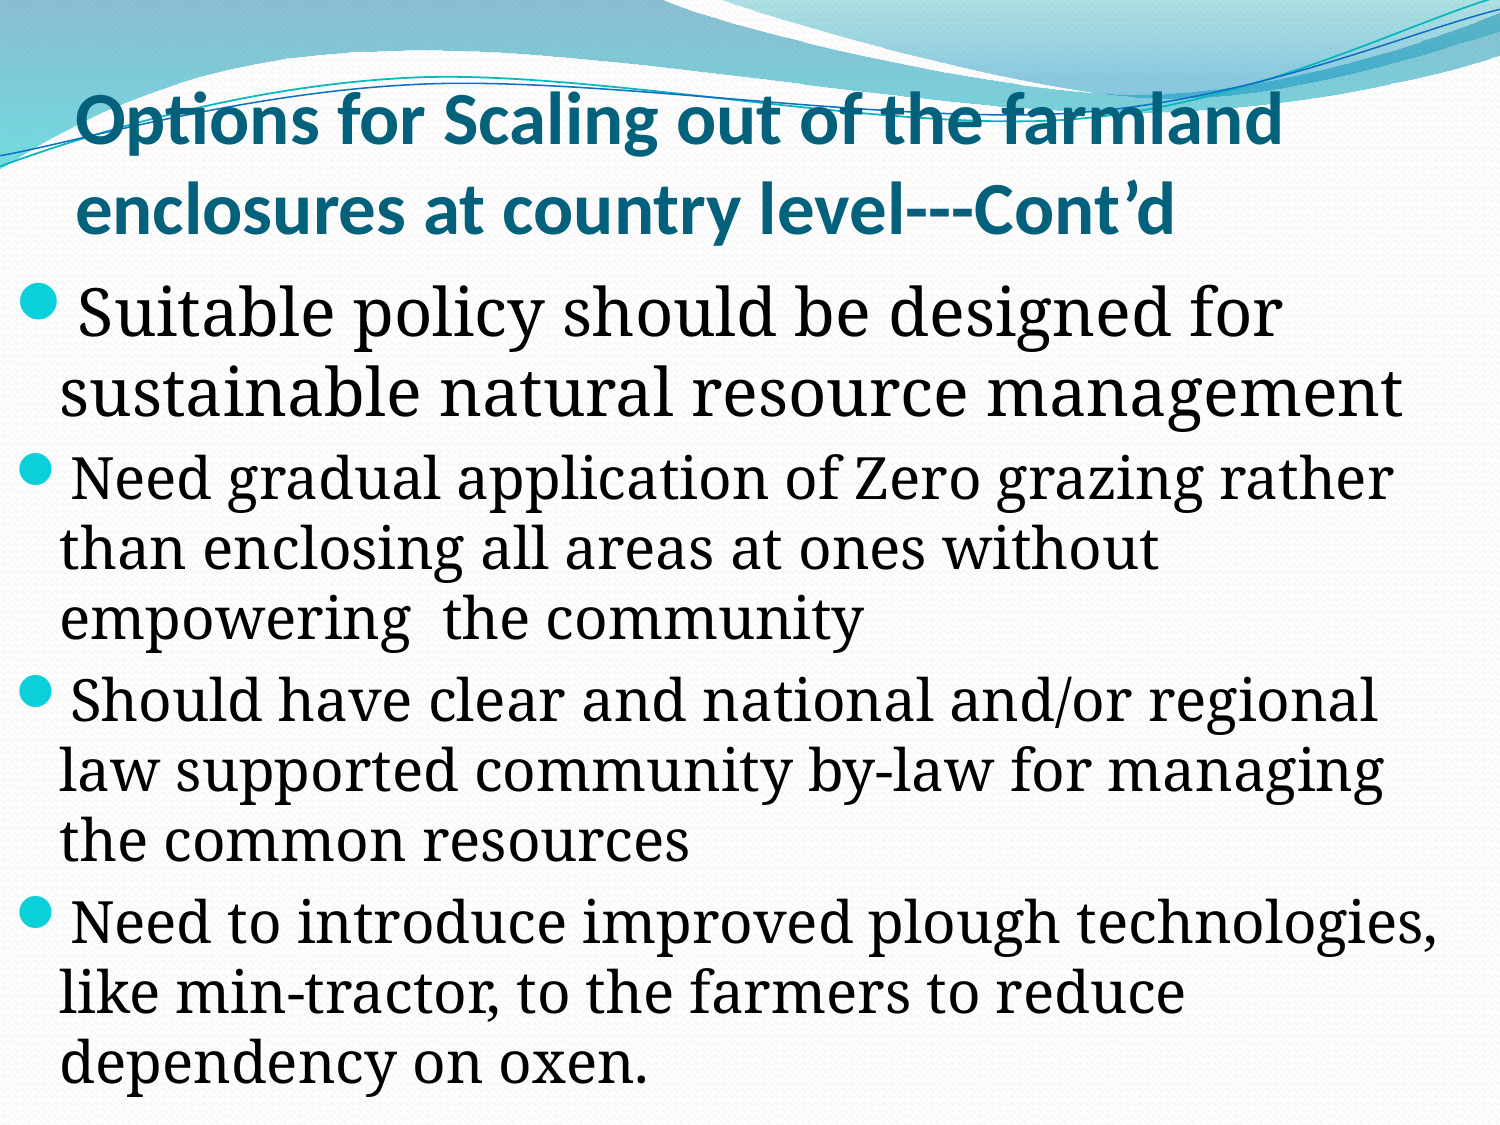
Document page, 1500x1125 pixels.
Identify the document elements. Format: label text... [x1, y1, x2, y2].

title Options for Scaling out of the farmland enclosures at country level---Cont’d [75, 62, 1425, 250]
list Suitable policy should be designed for sustainable natural resource management Need gradual application of Zero grazing rather than enclosing all areas at ones without empowering the community Should have clear and national and/or regional law supported community by-law for managing the common resources Need to introduce improved plough technologies, like min-tractor, to the farmers to reduce dependency on oxen. [0, 262, 1500, 1125]
